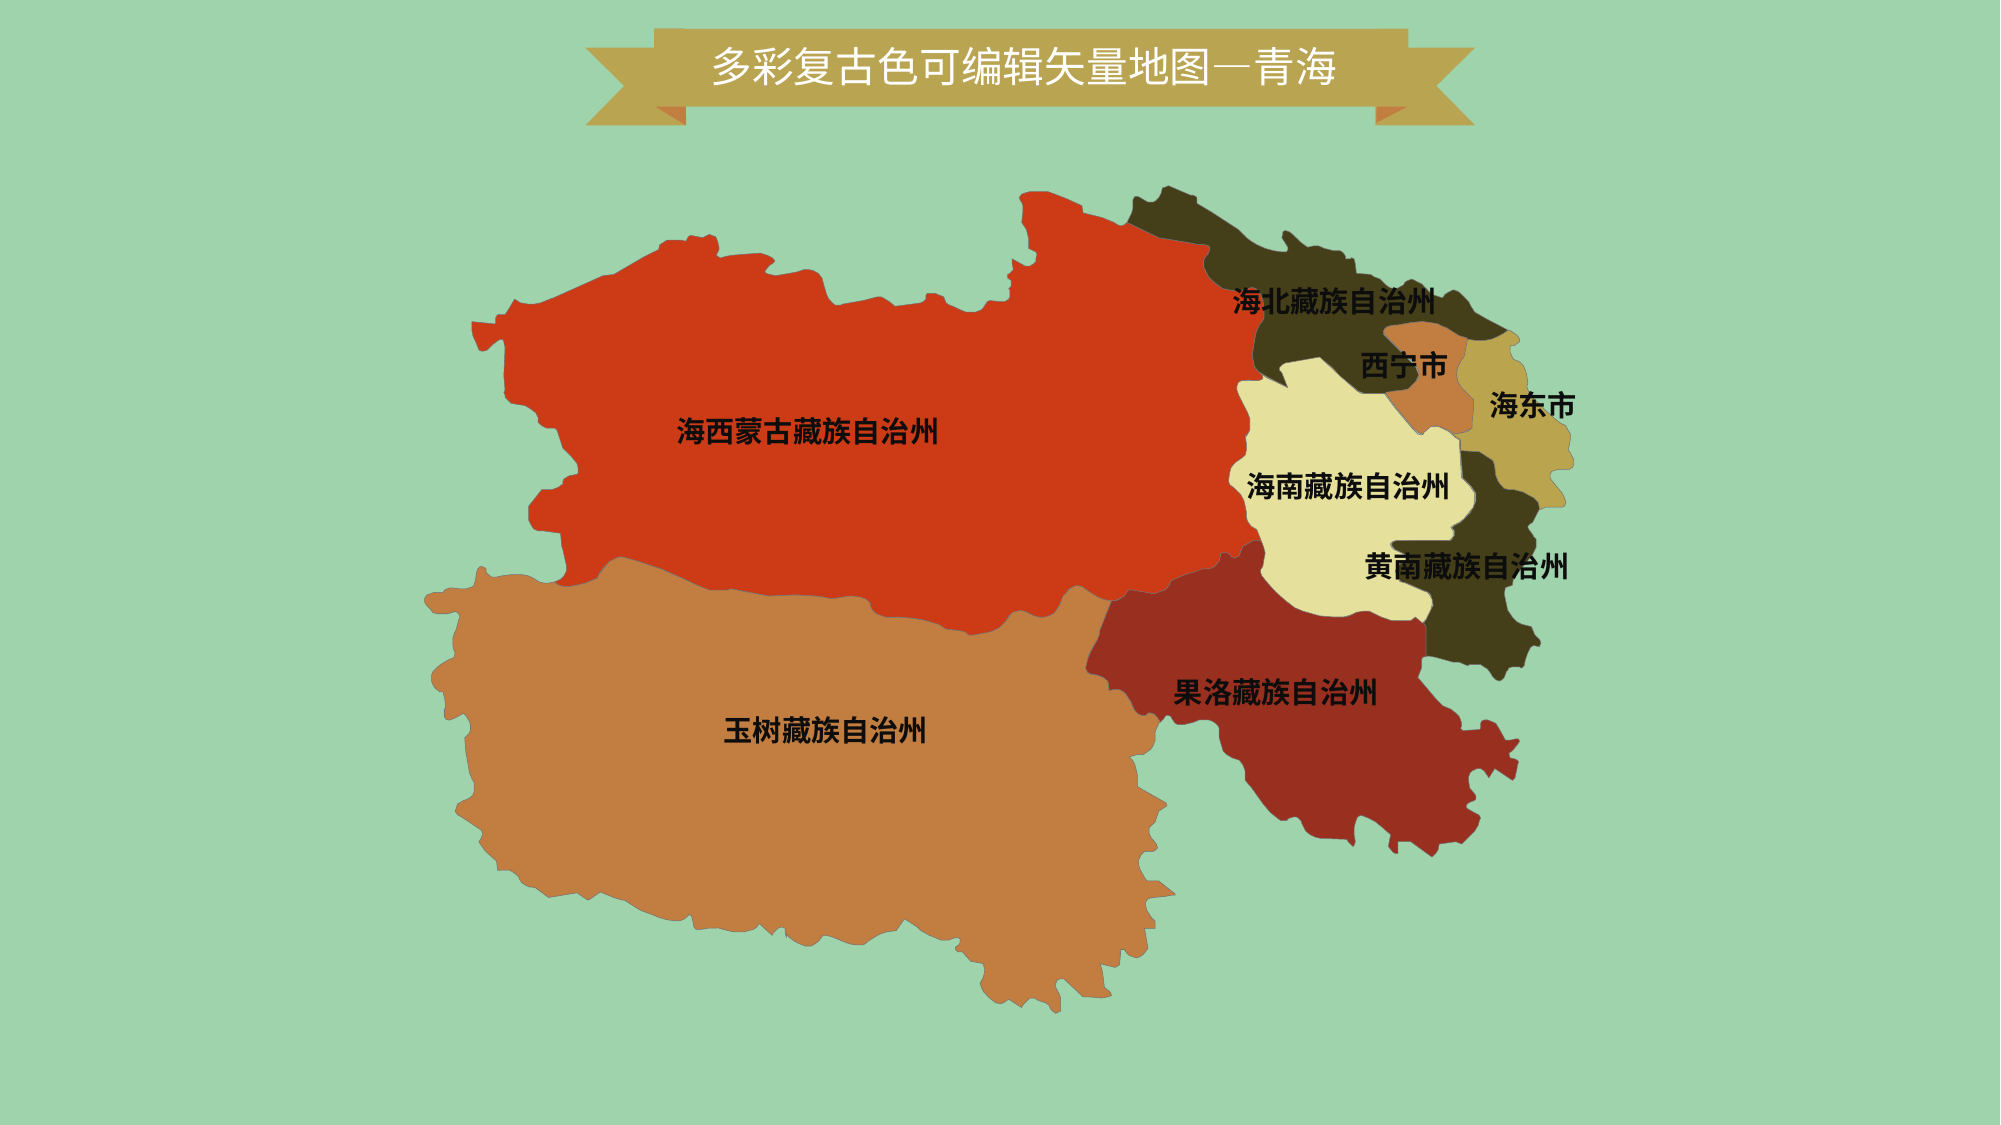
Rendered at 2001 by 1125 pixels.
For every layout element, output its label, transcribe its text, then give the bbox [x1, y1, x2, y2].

text_box [1006, 190, 1208, 275]
text_box [1227, 756, 1520, 859]
text_box [1125, 184, 1374, 275]
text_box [656, 275, 1586, 756]
text_box [470, 233, 821, 585]
text_box 海东市 [1586, 379, 1593, 430]
text_box [423, 556, 1177, 1015]
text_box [585, 28, 1476, 126]
